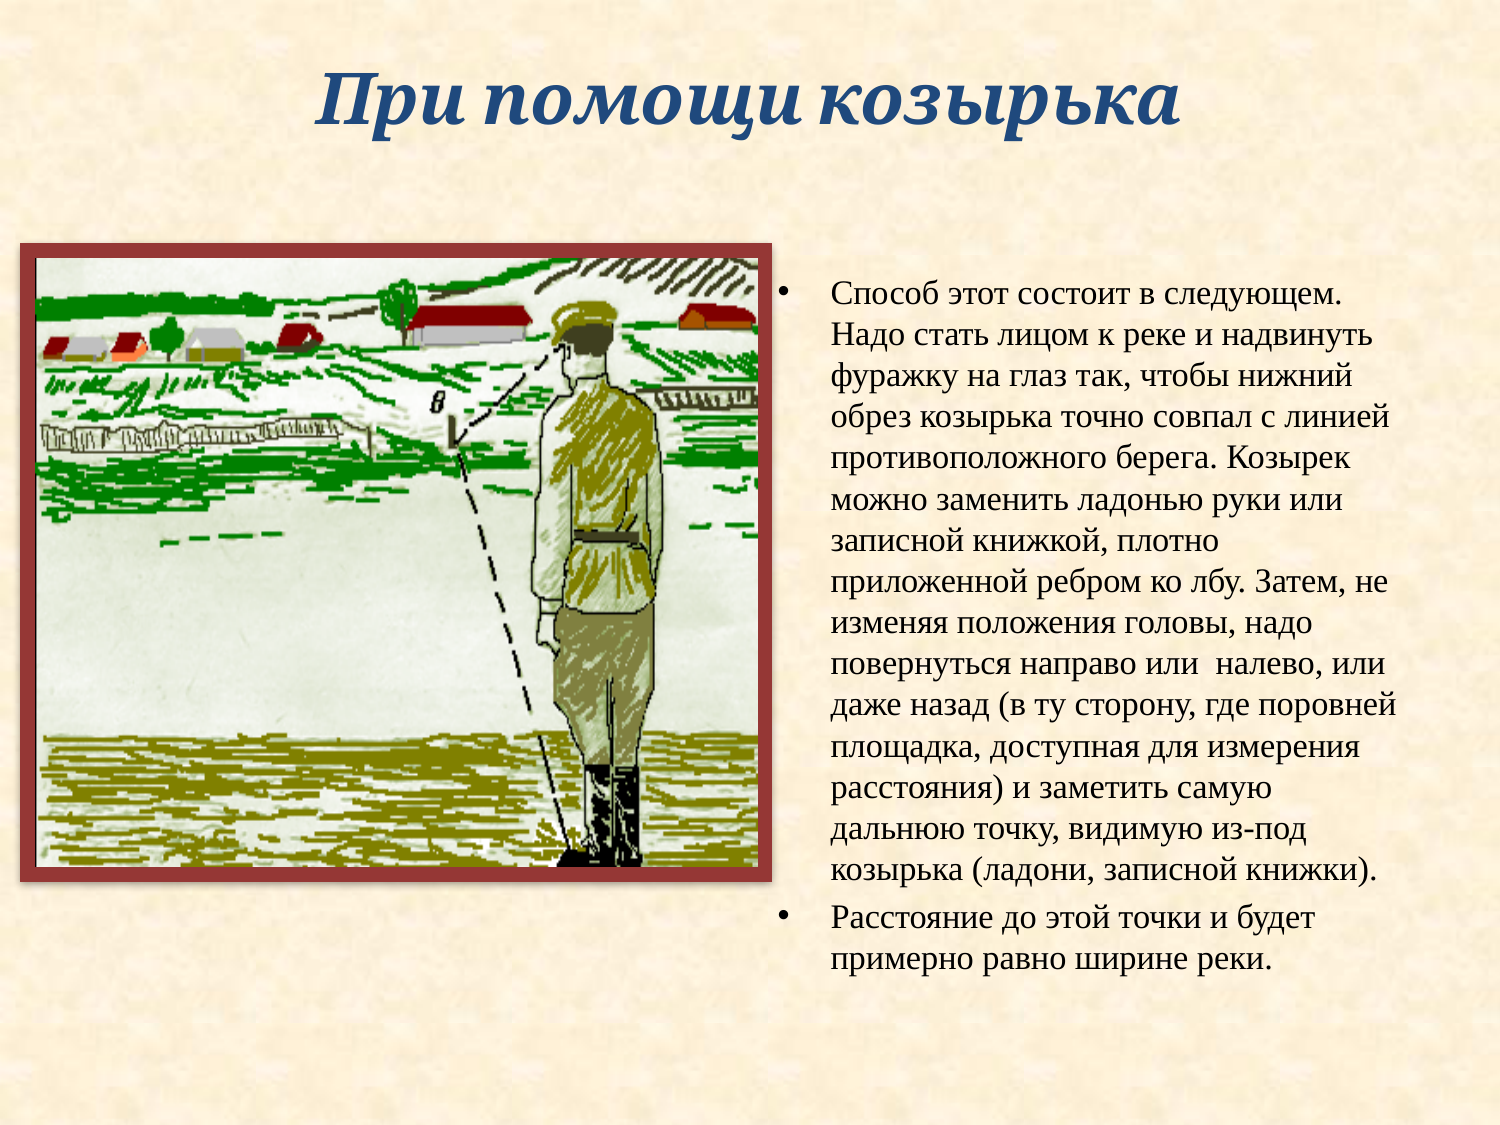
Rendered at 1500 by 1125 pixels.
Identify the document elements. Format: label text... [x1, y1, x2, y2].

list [34, 257, 759, 868]
picture [0, 0, 1500, 1125]
title При помощи козырька [75, 45, 1425, 233]
list Способ этот состоит в следующем. Надо стать лицом к реке и надвинуть фуражку на глаз так, чтобы нижний обрез козырька точно совпал с линией противоположного берега. Козырек можно заменить ладонью руки или записной книжкой, плотно приложенной ребром ко лбу. Затем, не изменяя положения головы, надо повернуться направо или налево, или даже назад (в ту сторону, где поровней площадка, доступная для измерения расстояния) и заметить самую дальнюю точку, видимую из-под козырька (ладони, записной книжки). Расстояние до этой точки и будет примерно равно ширине реки. [762, 262, 1425, 1005]
